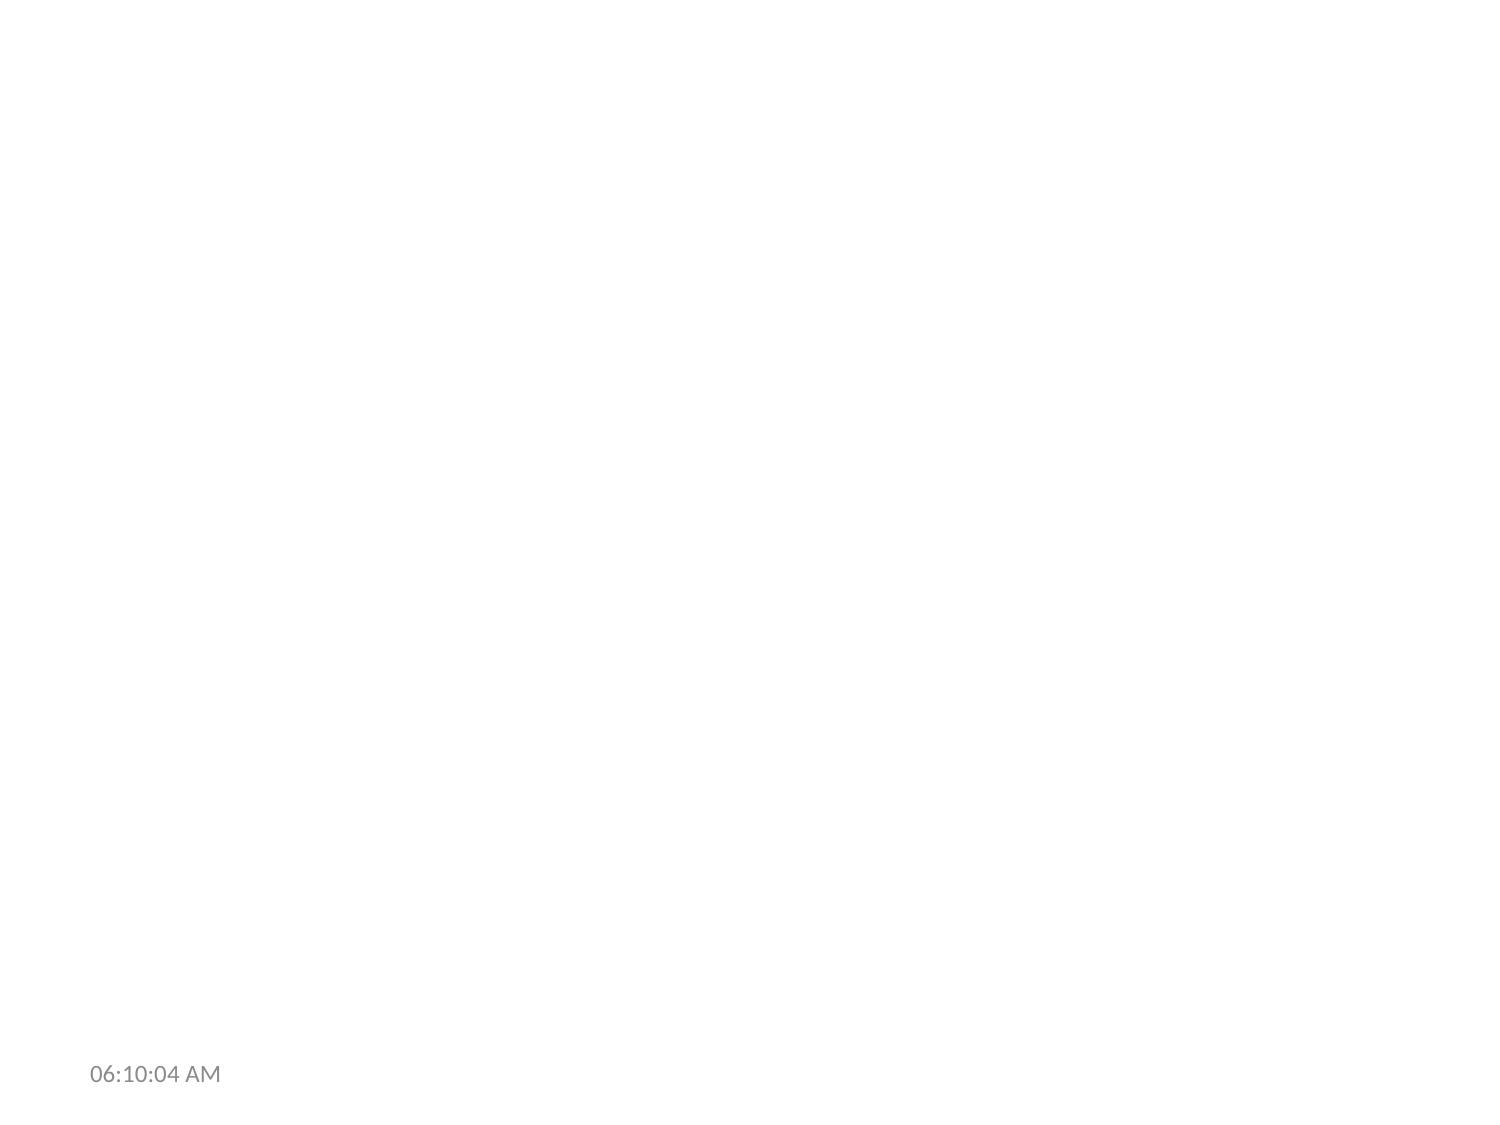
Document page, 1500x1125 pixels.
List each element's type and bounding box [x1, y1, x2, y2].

slide_number [75, 1042, 425, 1103]
